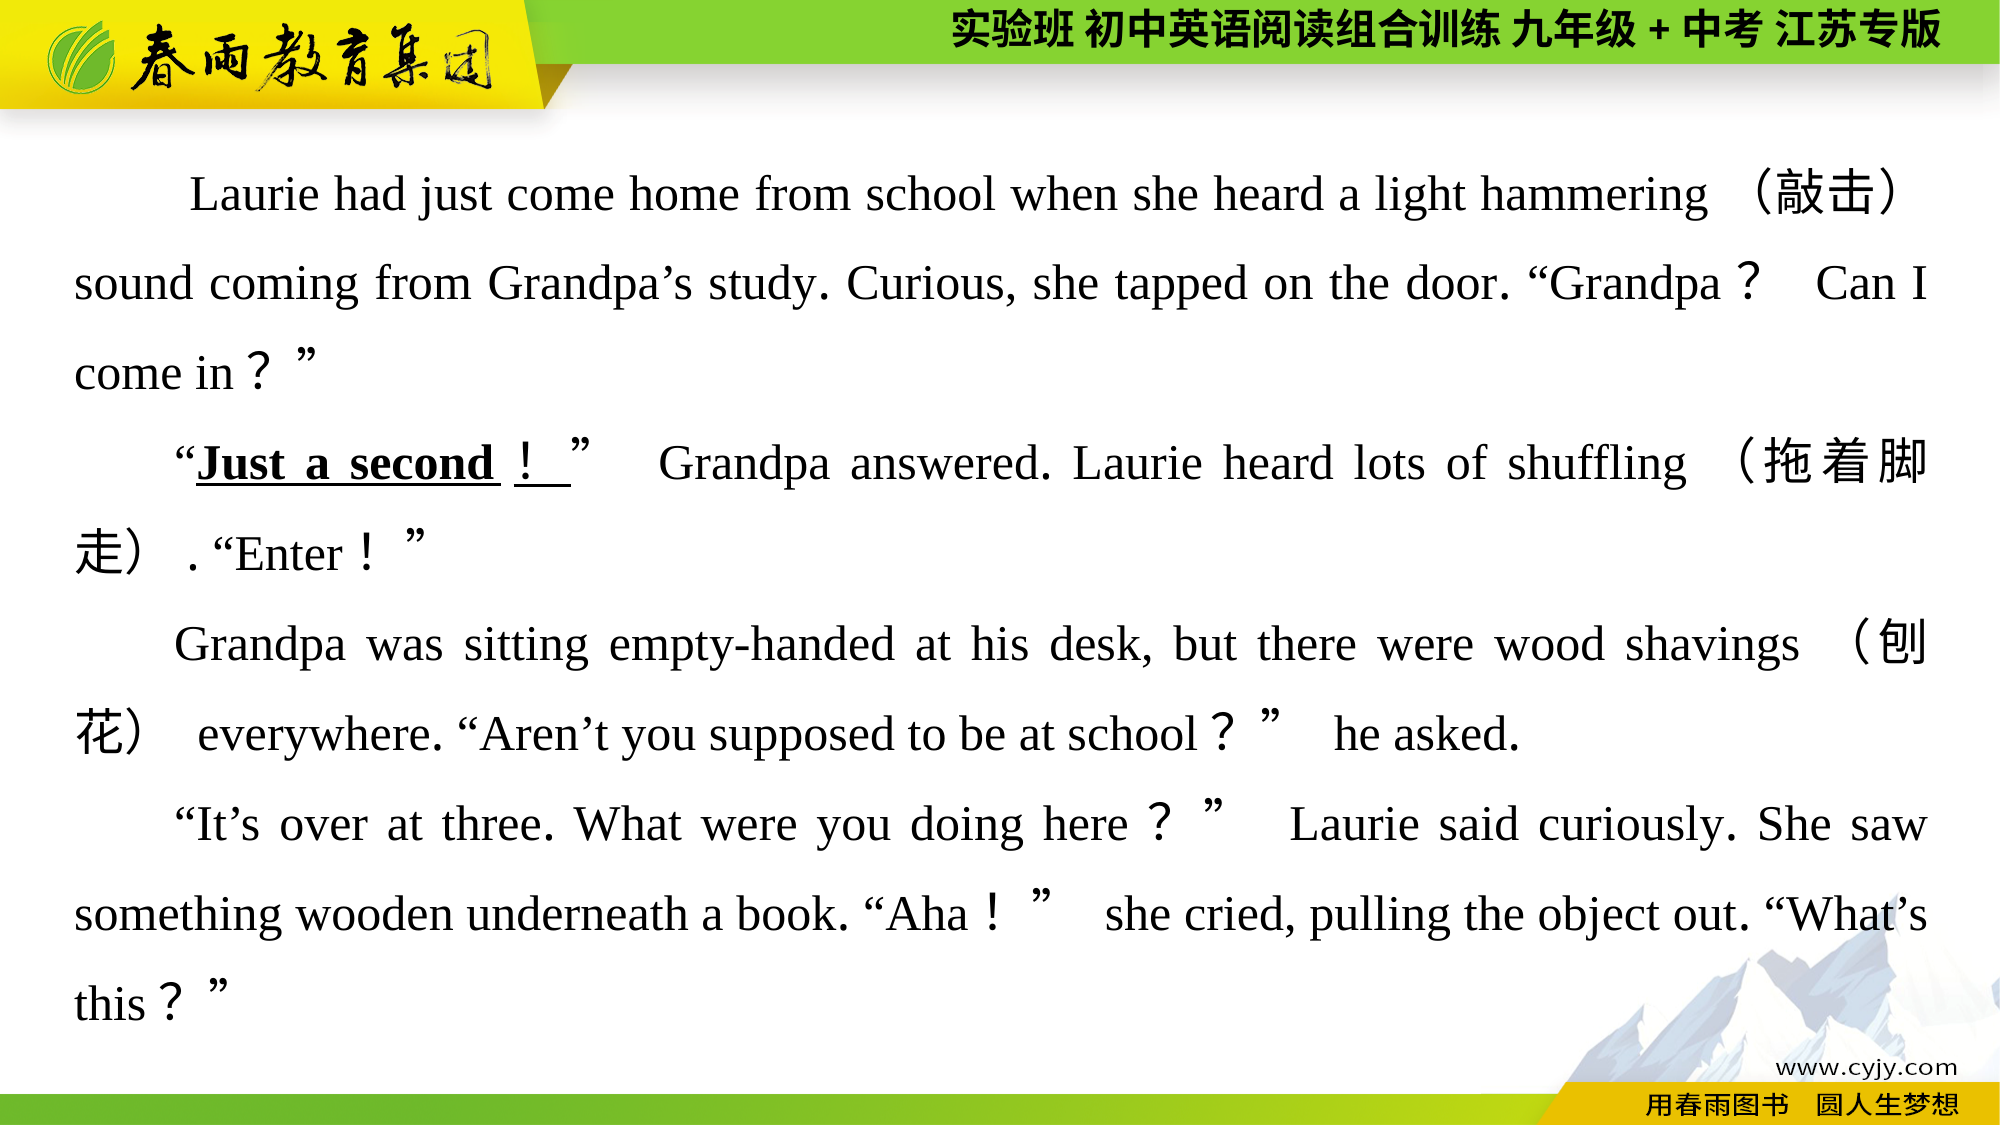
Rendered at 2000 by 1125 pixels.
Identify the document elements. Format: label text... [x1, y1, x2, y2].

picture [0, 0, 2000, 1125]
list Laurie had just come home from school when she heard a light hammering（敲击） sound coming from Grandpa’s study. Curious, she tapped on the door. “Grandpa？ Can I come in？” “Just a second！” Grandpa answered. Laurie heard lots of shuffling（拖着脚走）. “Enter！” Grandpa was sitting empty-handed at his desk, but there were wood shavings（刨花） everywhere. “Aren’t you supposed to be at school？” he asked. “It’s over at three. What were you doing here？” Laurie said curiously. She saw something wooden underneath a book. “Aha！” she cried, pulling the object out. “What’s this？” [59, 122, 1944, 1047]
